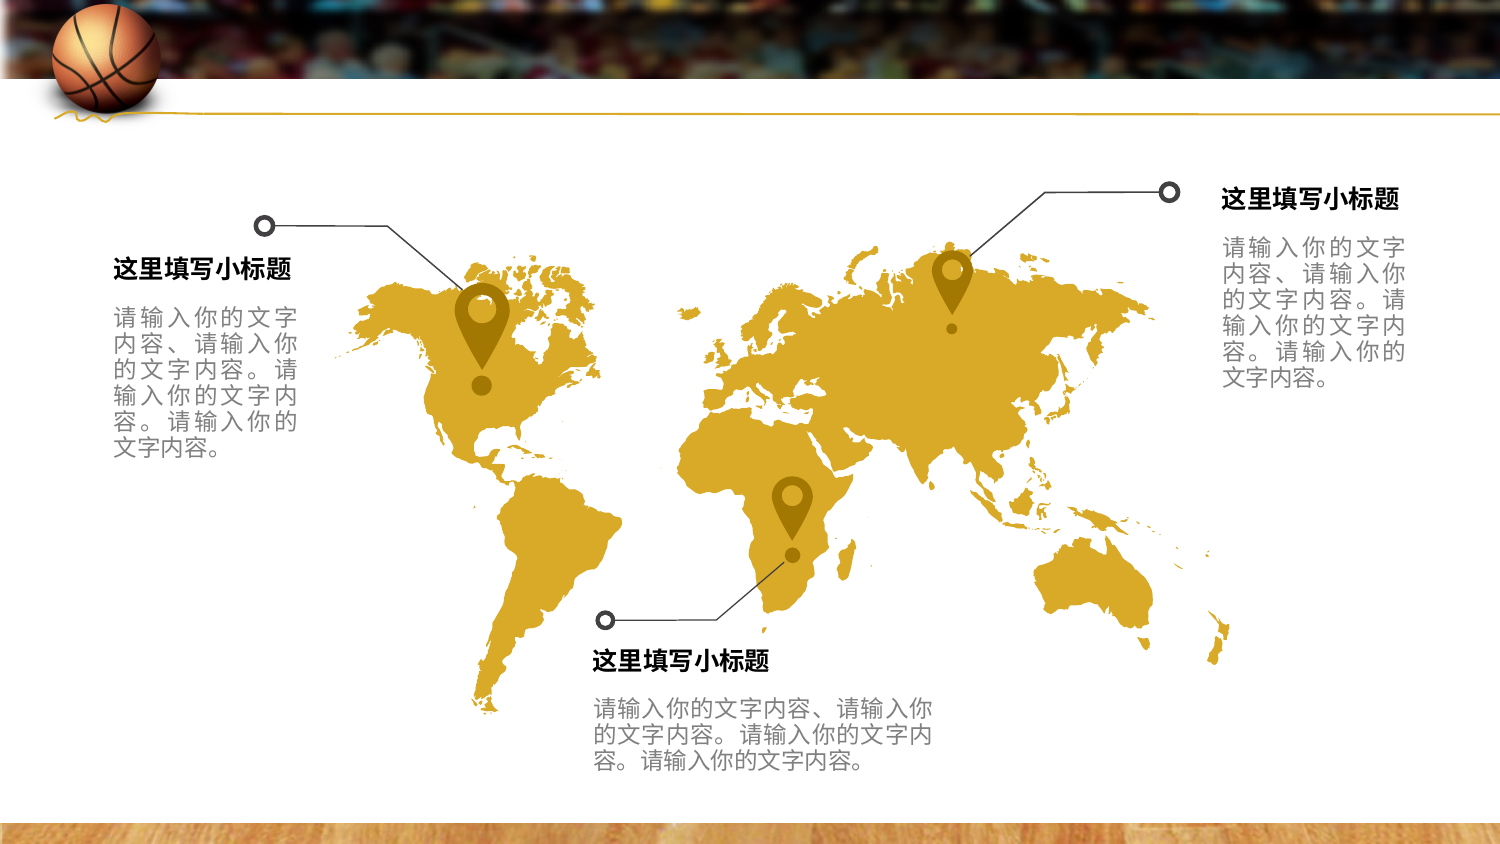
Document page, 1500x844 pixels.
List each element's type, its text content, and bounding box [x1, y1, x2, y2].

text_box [969, 181, 1181, 257]
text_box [54, 111, 1500, 122]
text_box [253, 214, 463, 291]
text_box 这里填写小标题 [1202, 173, 1426, 224]
text_box 请输入你的文字内容、请输入你的文字内容。请输入你的文字内容。请输入你的文字内容。 [574, 716, 952, 784]
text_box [595, 561, 785, 631]
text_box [931, 250, 973, 335]
picture [0, 823, 1500, 844]
text_box 请输入你的文字内容、请输入你的文字内容。请输入你的文字内容。请输入你的文字内容。 [1203, 225, 1426, 401]
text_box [454, 282, 510, 396]
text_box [333, 241, 1230, 716]
text_box 这里填写小标题 [94, 243, 317, 294]
text_box 请输入你的文字内容、请输入你的文字内容。请输入你的文字内容。请输入你的文字内容。 [95, 295, 317, 471]
picture [0, 0, 1500, 131]
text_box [771, 476, 813, 564]
